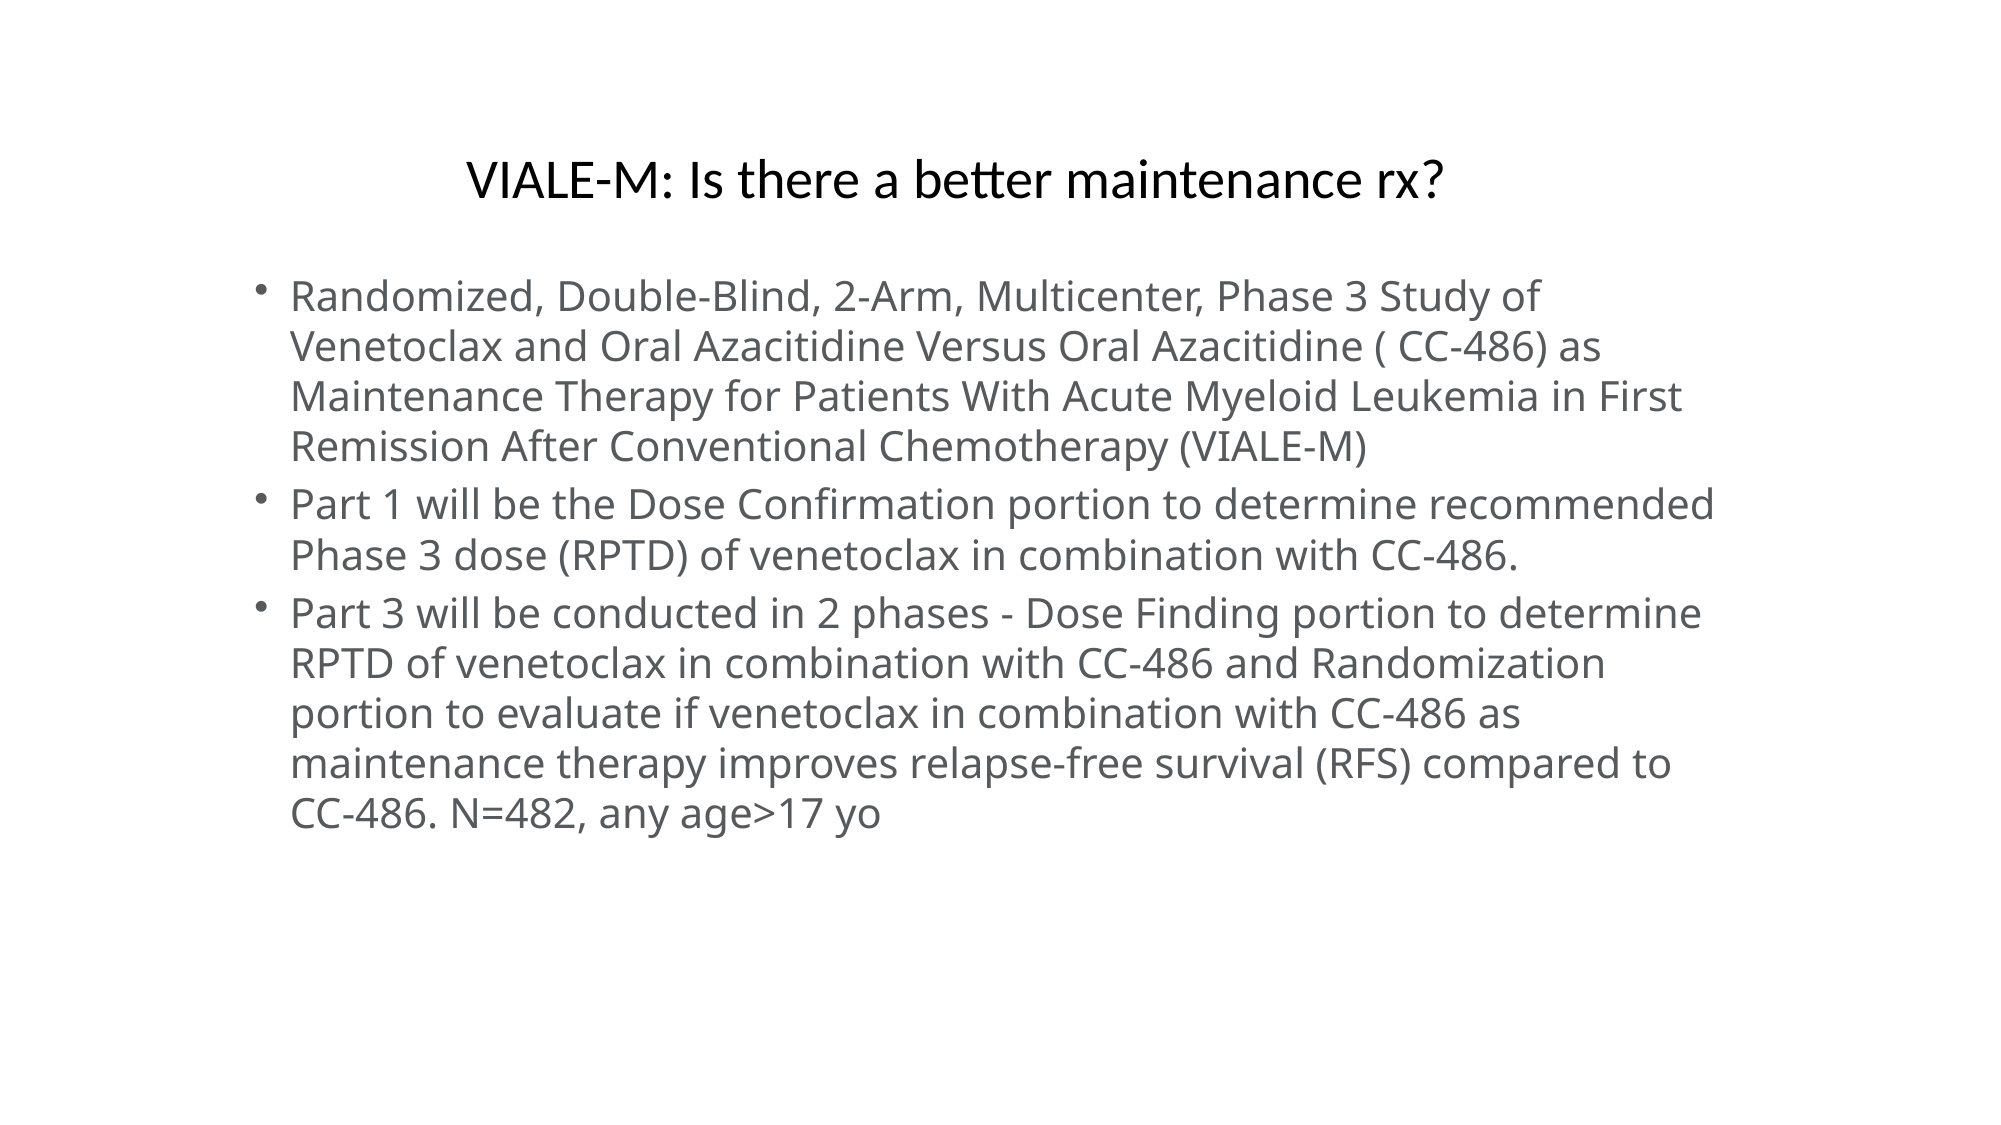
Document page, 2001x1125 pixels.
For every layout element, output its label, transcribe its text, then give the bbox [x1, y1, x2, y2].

title VIALE-M: Is there a better maintenance rx? [350, 108, 1563, 245]
text_box Randomized, Double-Blind, 2-Arm, Multicenter, Phase 3 Study of Venetoclax and Oral Azacitidine Versus Oral Azacitidine ( CC-486) as Maintenance Therapy for Patients With Acute Myeloid Leukemia in First Remission After Conventional Chemotherapy (VIALE-M) Part 1 will be the Dose Confirmation portion to determine recommended Phase 3 dose (RPTD) of venetoclax in combination with CC-486. Part 3 will be conducted in 2 phases - Dose Finding portion to determine RPTD of venetoclax in combination with CC-486 and Randomization portion to evaluate if venetoclax in combination with CC-486 as maintenance therapy improves relapse-free survival (RFS) compared to CC-486. N=482, any age>17 yo [237, 262, 1738, 880]
